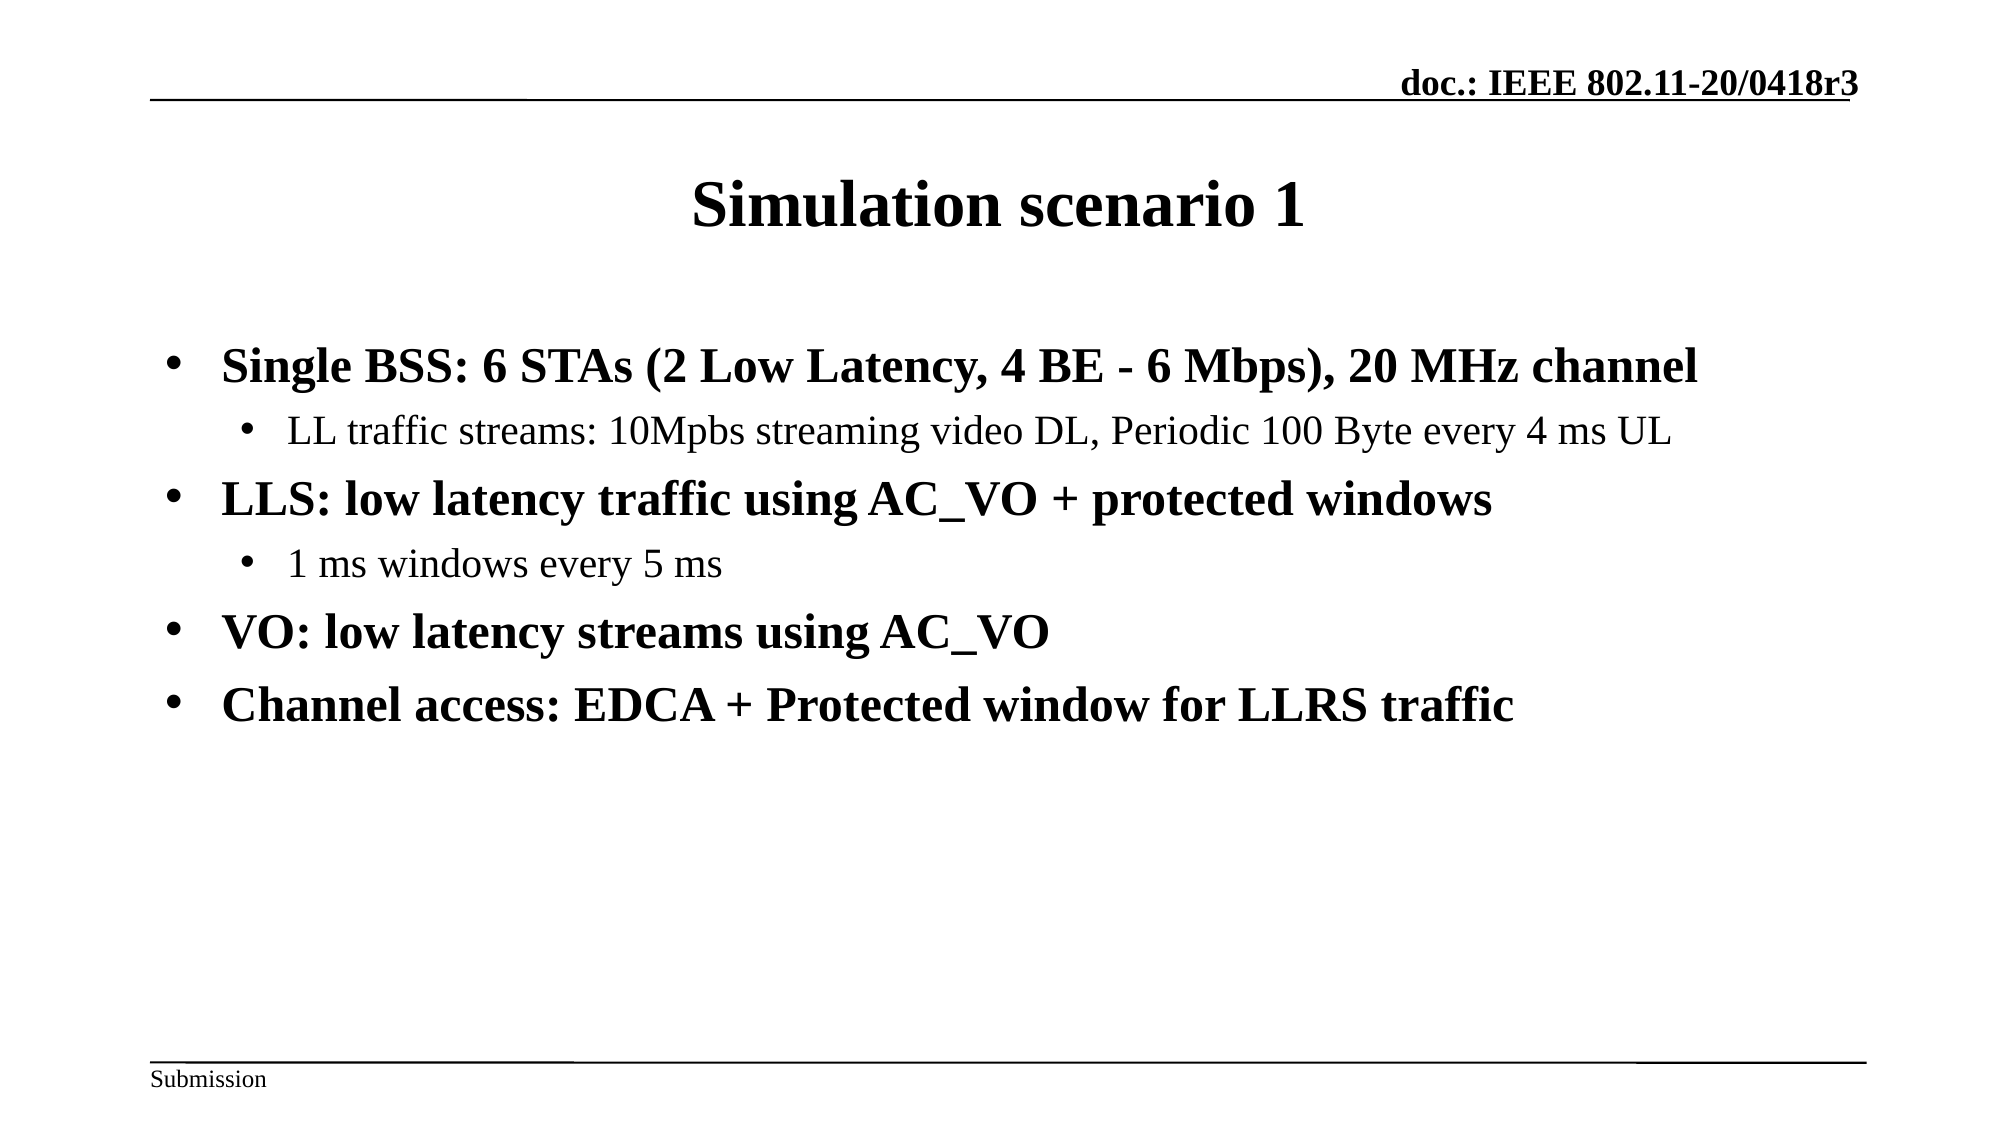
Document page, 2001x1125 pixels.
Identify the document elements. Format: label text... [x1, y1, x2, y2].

title Simulation scenario 1 [149, 112, 1850, 288]
list Single BSS: 6 STAs (2 Low Latency, 4 BE - 6 Mbps), 20 MHz channel LL traffic streams: 10Mpbs streaming video DL, Periodic 100 Byte every 4 ms UL LLS: low latency traffic using AC_VO + protected windows 1 ms windows every 5 ms VO: low latency streams using AC_VO Channel access: EDCA + Protected window for LLRS traffic [149, 324, 1850, 1000]
